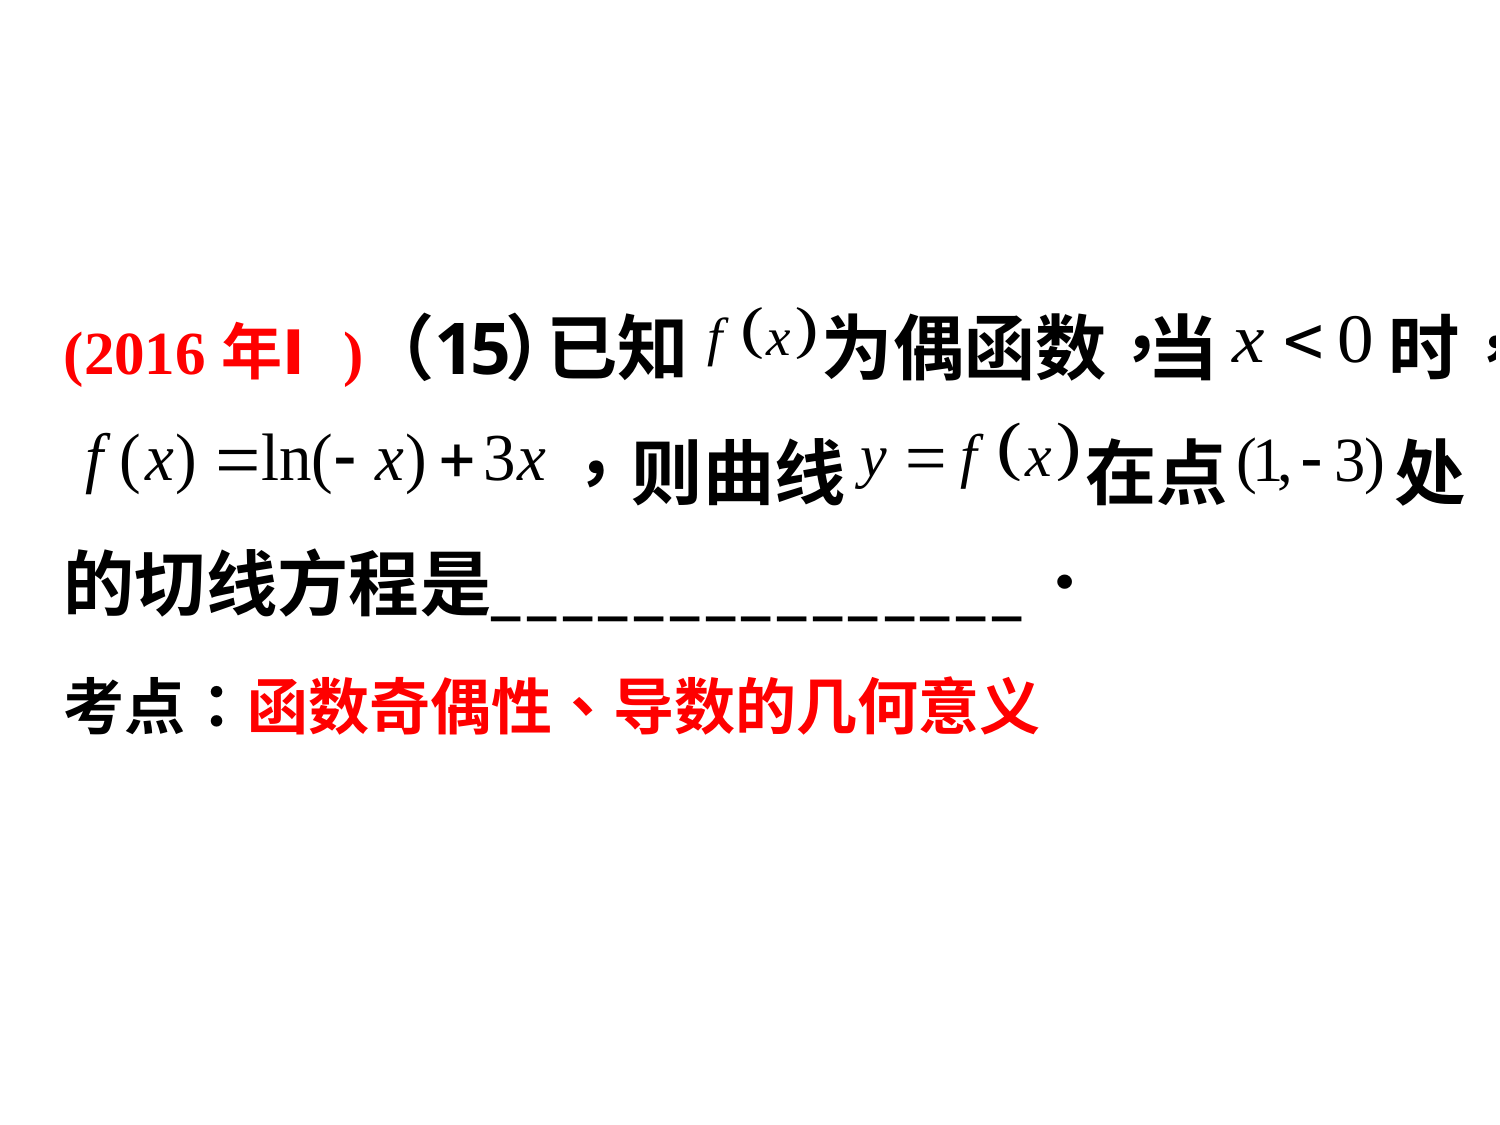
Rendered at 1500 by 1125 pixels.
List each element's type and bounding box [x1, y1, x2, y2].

text_box [63, 292, 1500, 833]
